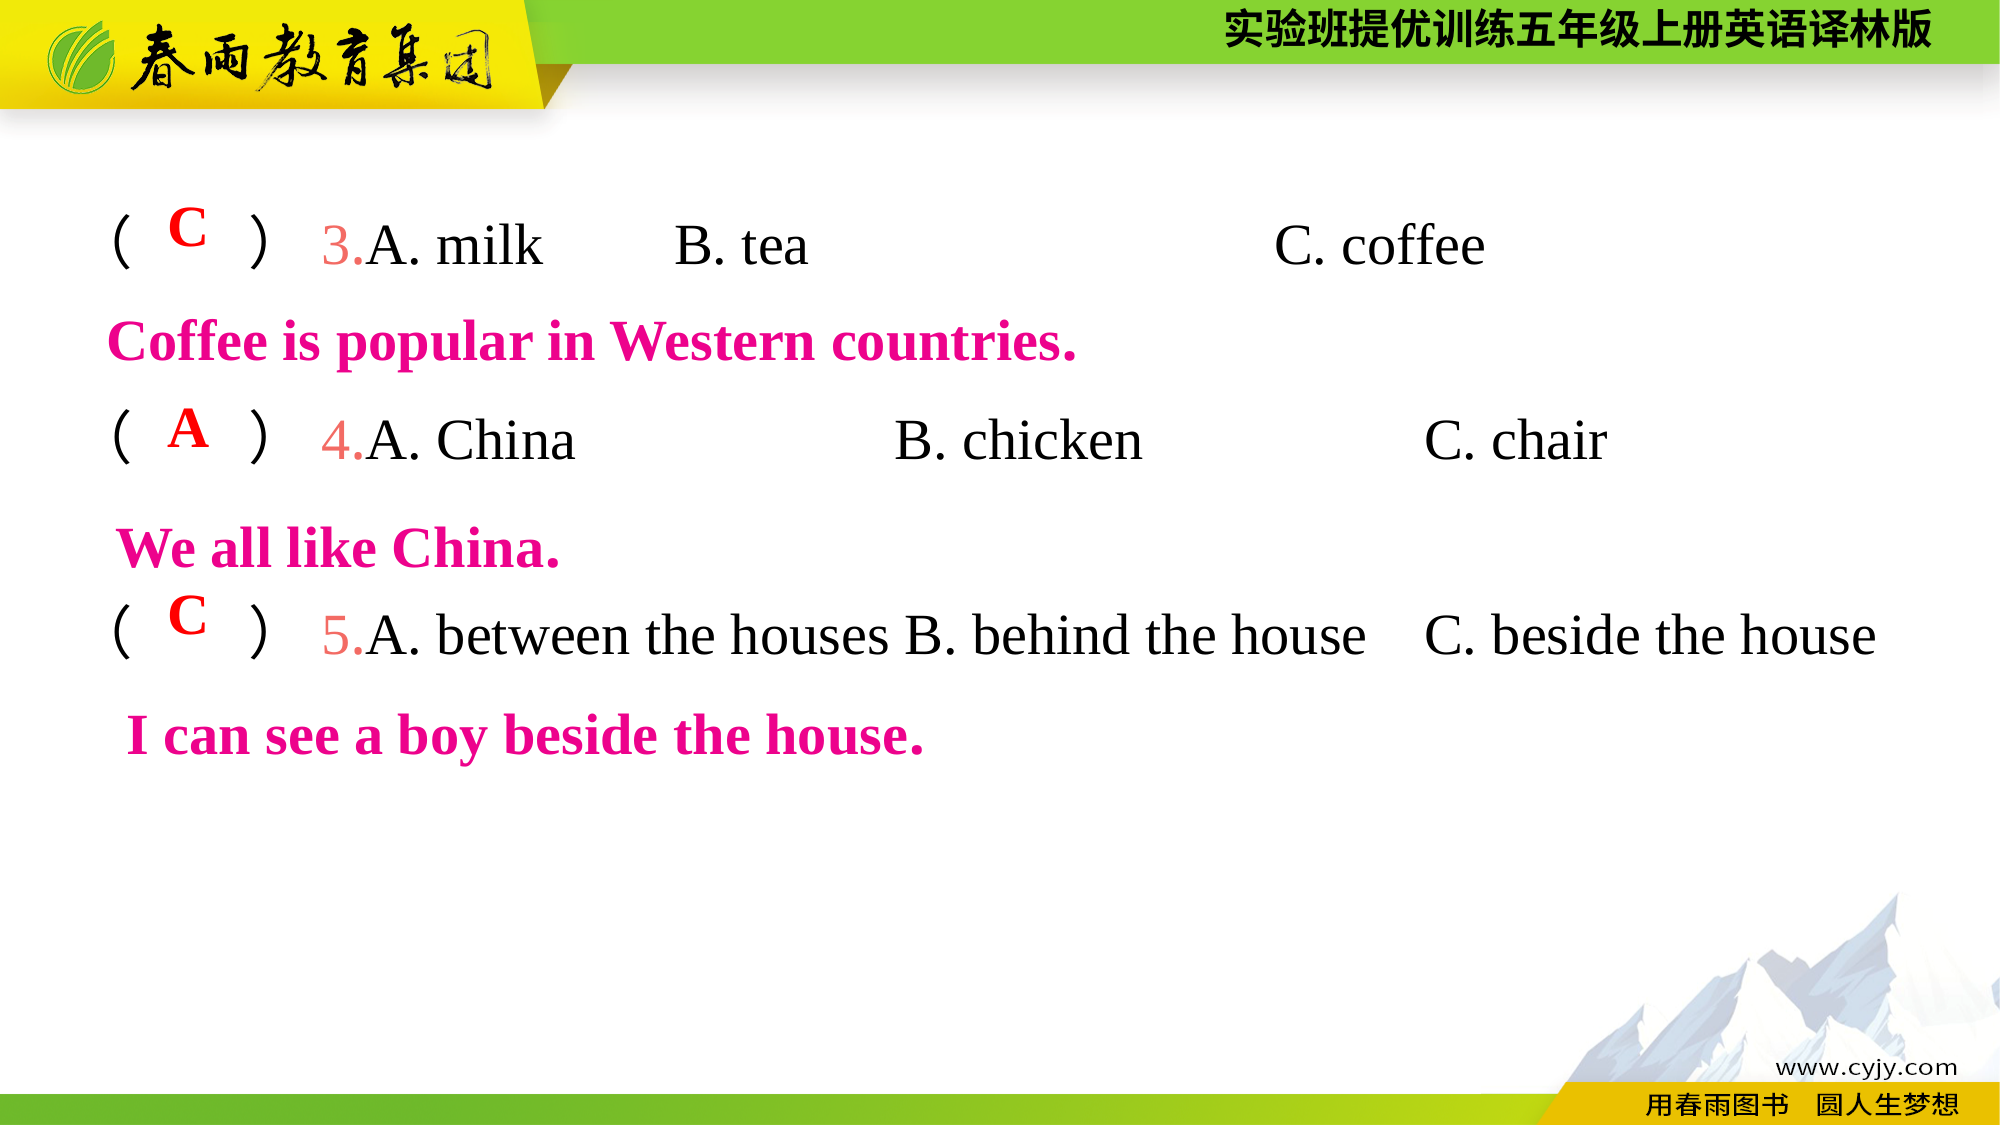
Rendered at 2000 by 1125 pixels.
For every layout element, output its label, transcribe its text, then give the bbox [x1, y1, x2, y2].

text_box C [152, 568, 225, 654]
list （ ）3.A. milk B. tea C. coffee （ ）4.A. China B. chicken C. chair （ ）5.A. between the houses B. behind the house C. beside the house [59, 163, 1944, 679]
text_box Coffee is popular in Western countries. [91, 260, 1112, 380]
text_box We all like China. [100, 467, 577, 587]
picture [0, 0, 2000, 1125]
text_box C [153, 180, 225, 265]
text_box A [153, 381, 225, 467]
text_box I can see a boy beside the house. [111, 653, 941, 774]
